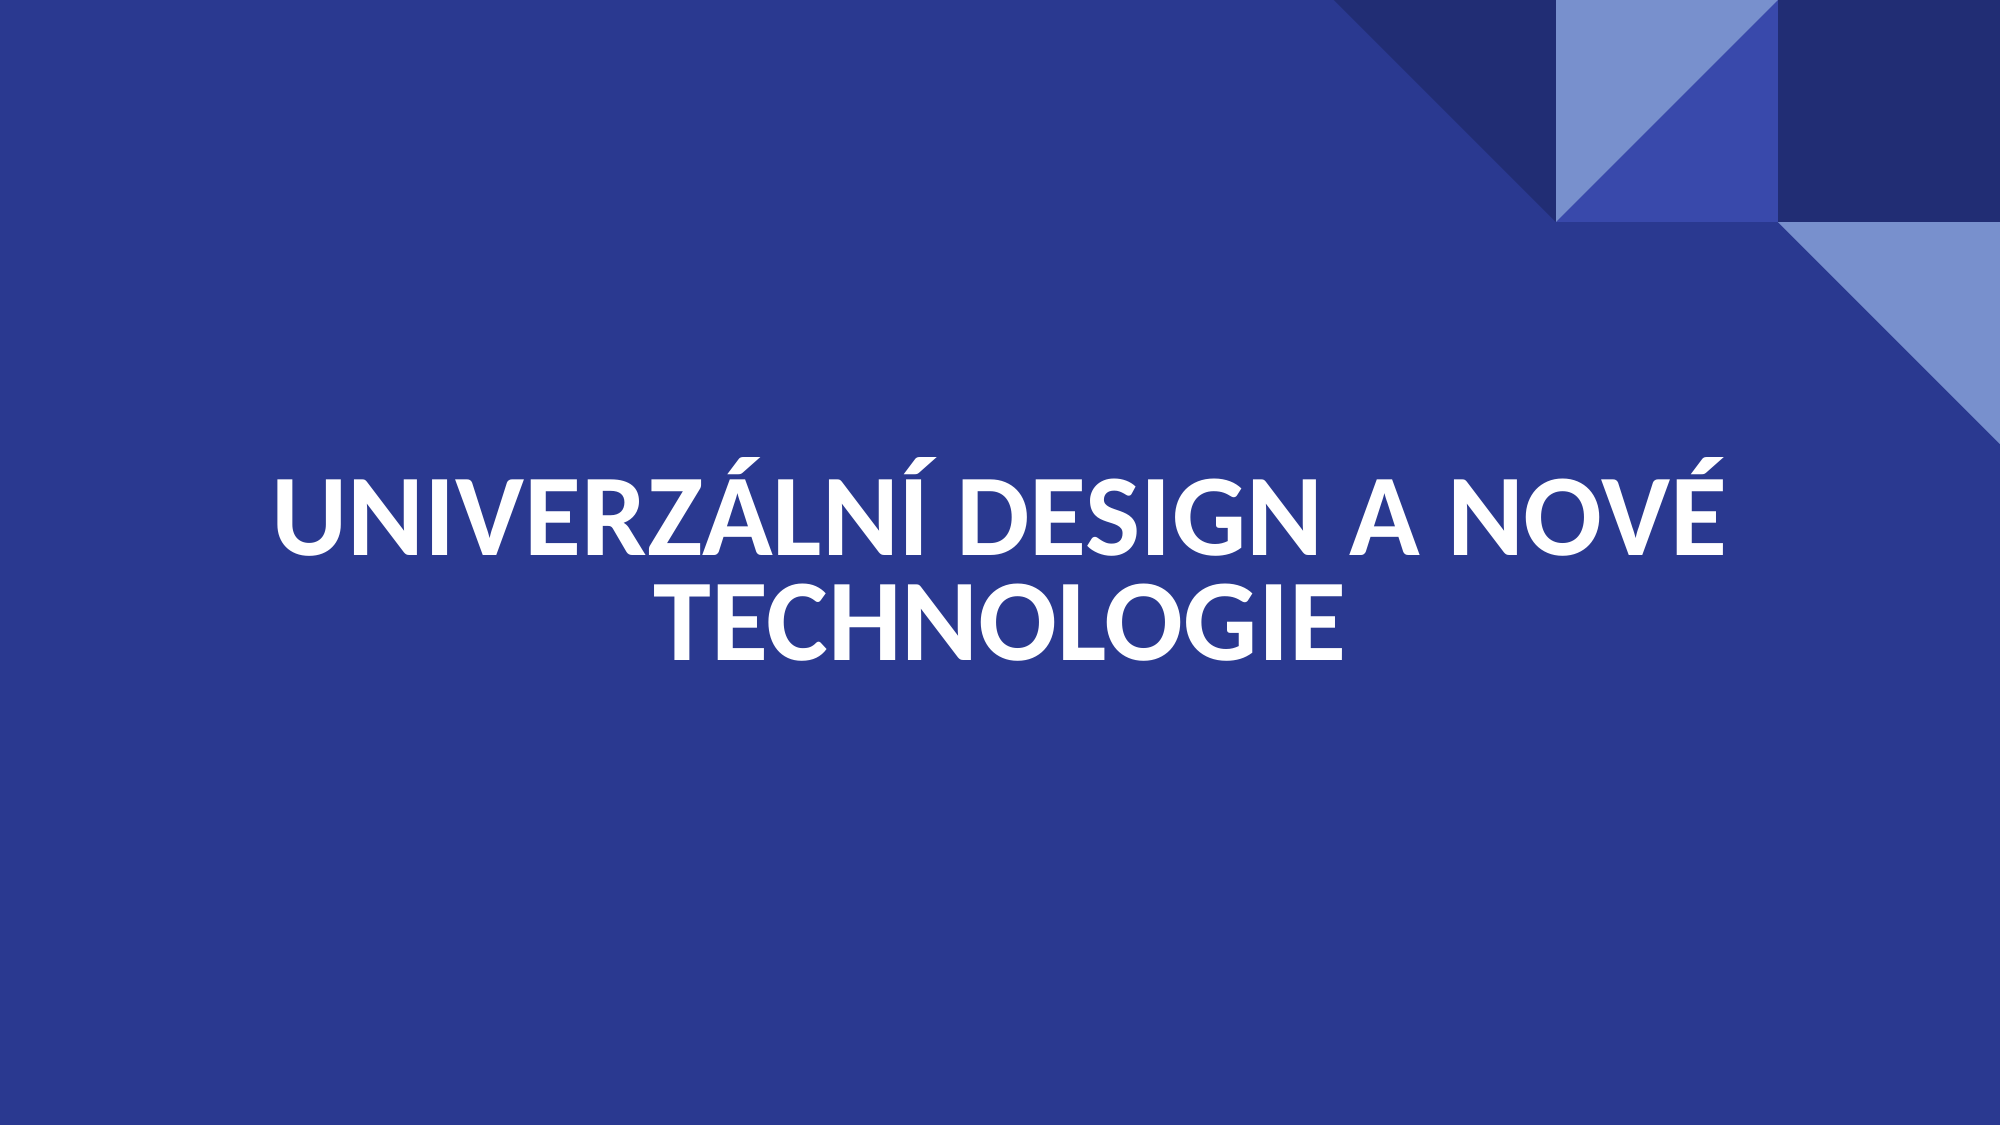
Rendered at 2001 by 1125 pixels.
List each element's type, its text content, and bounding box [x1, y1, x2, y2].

title UNIVERZÁLNÍ DESIGN A NOVÉ TECHNOLOGIE [100, 436, 1900, 689]
